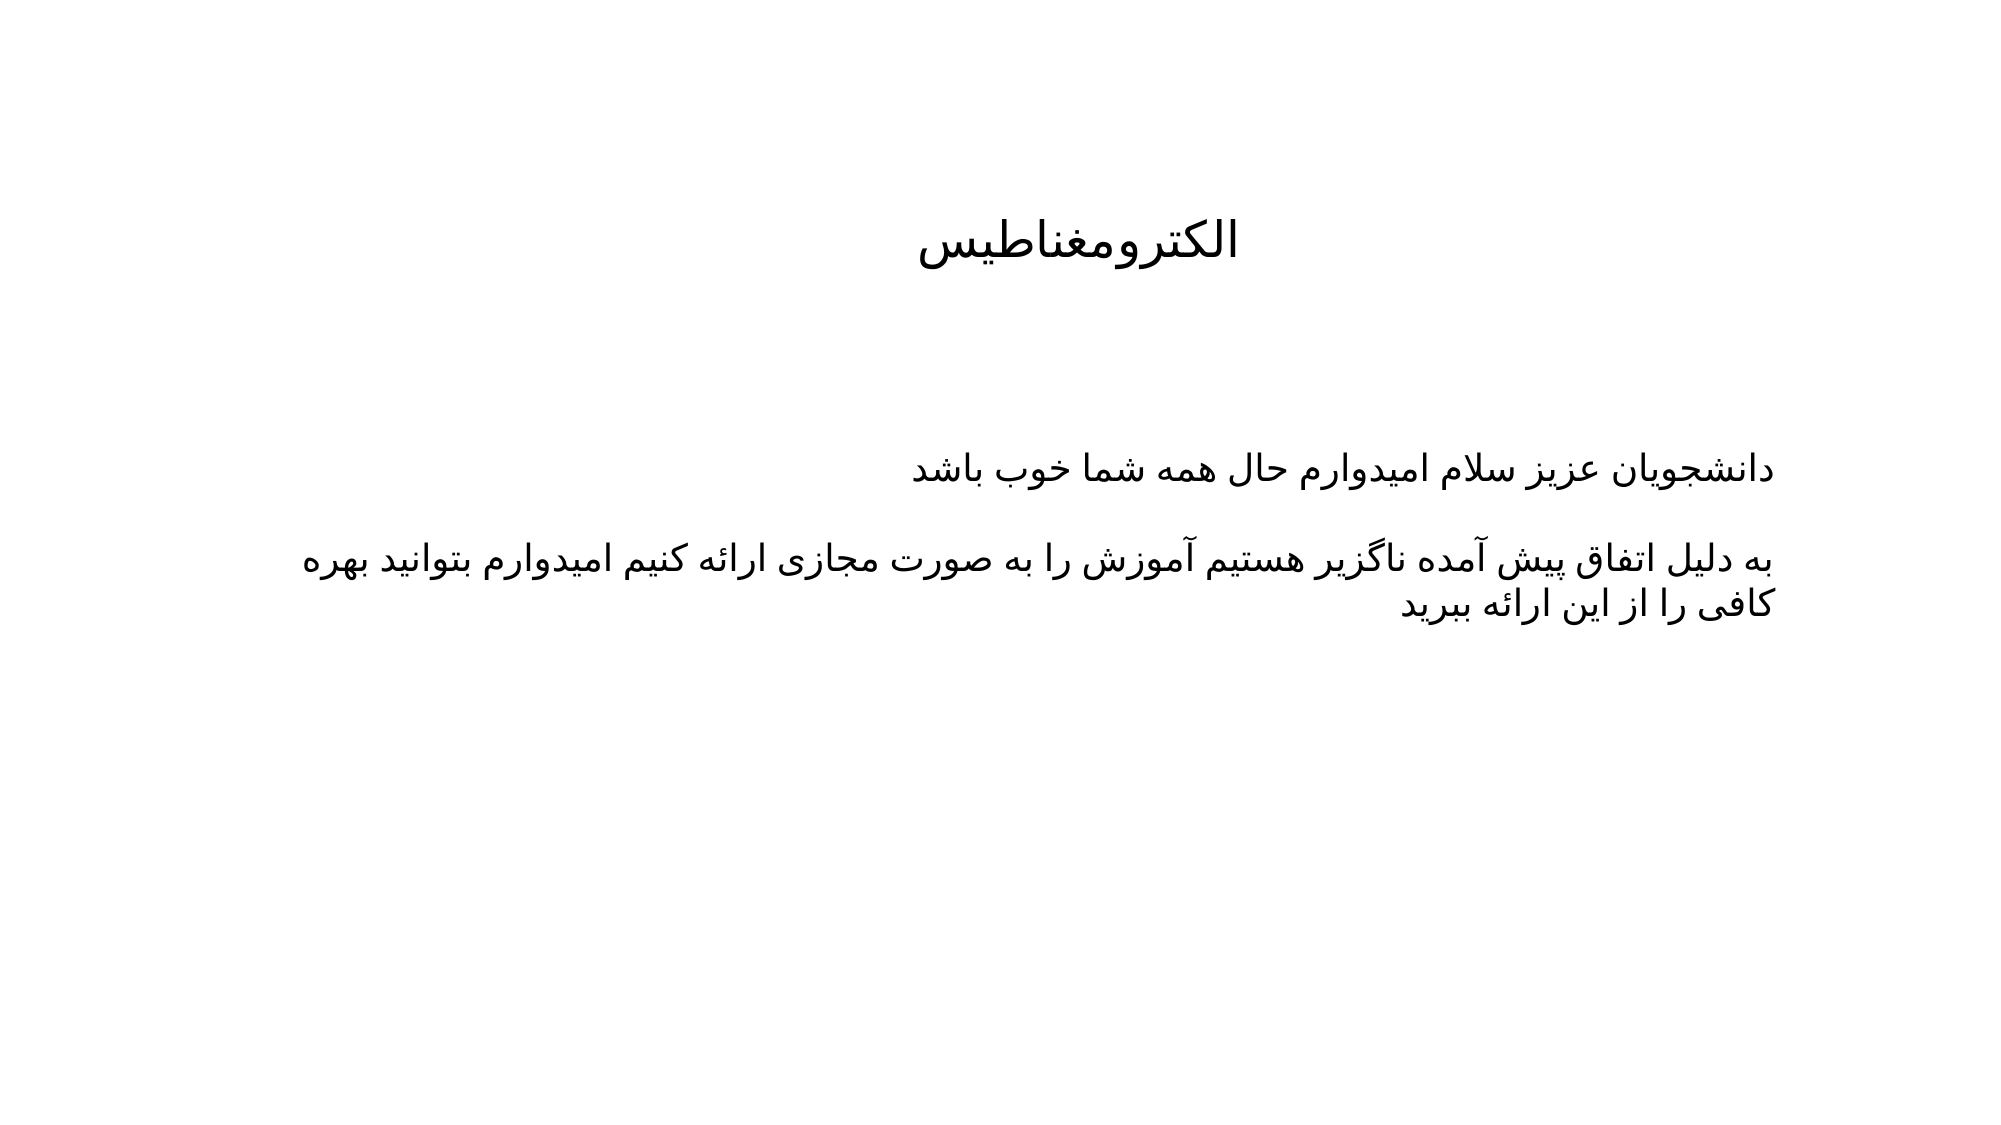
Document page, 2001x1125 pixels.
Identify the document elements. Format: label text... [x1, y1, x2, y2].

text_box دانشجویان عزیز سلام امیدوارم حال همه شما خوب باشد به دلیل اتفاق پیش آمده ناگزیر هستیم آموزش را به صورت مجازی ارائه کنیم امیدوارم بتوانید بهره کافی را از این ارائه ببرید [218, 437, 1791, 632]
subtitle الکترومغناطیس [329, 207, 1829, 479]
